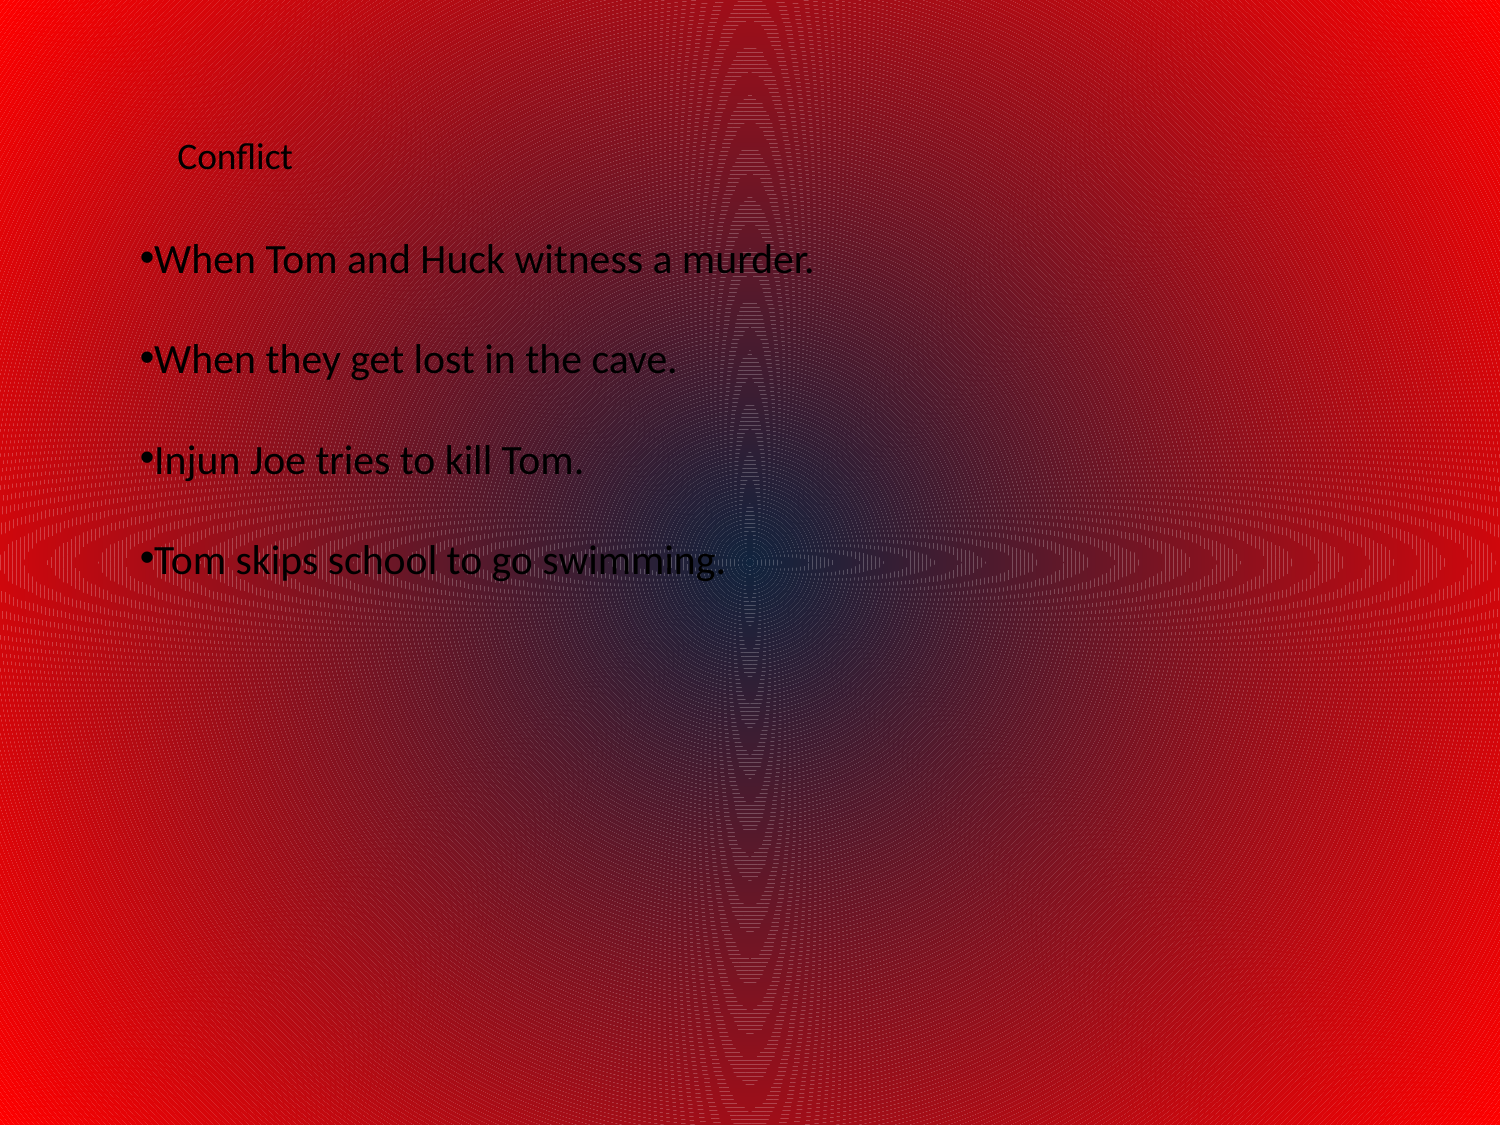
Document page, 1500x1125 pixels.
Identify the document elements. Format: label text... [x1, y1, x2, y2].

text_box Conflict [162, 124, 575, 185]
text_box When Tom and Huck witness a murder. When they get lost in the cave. Injun Joe tries to kill Tom. Tom skips school to go swimming. [125, 224, 1375, 640]
